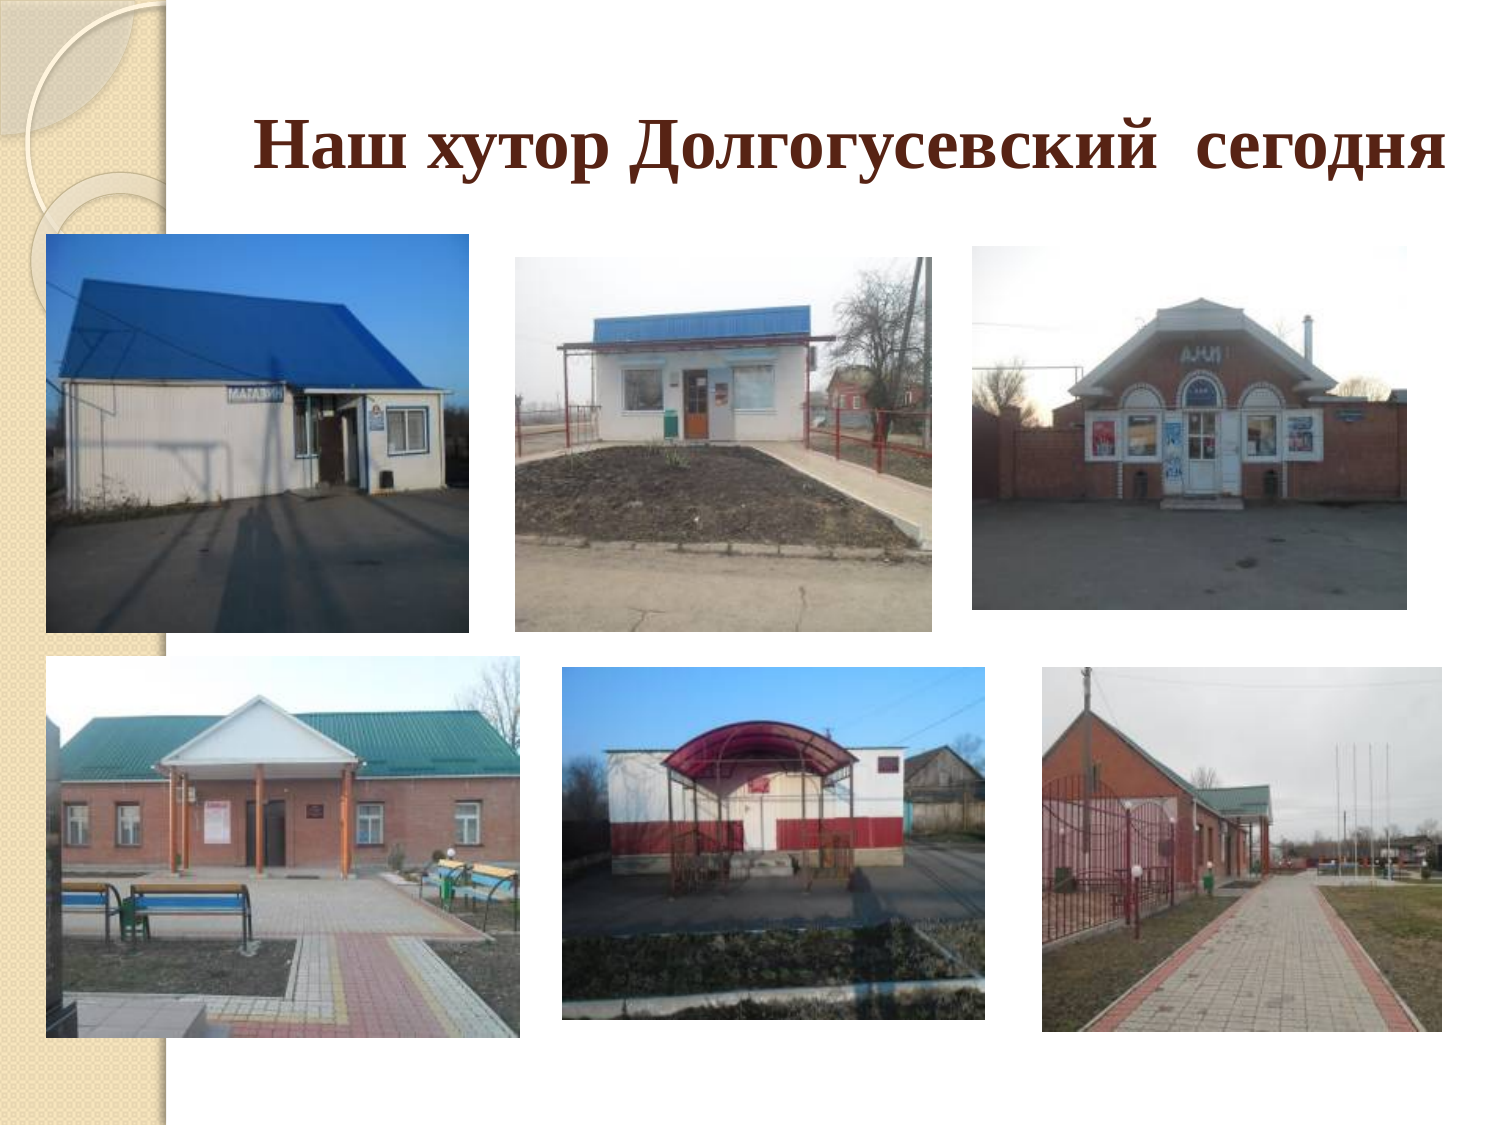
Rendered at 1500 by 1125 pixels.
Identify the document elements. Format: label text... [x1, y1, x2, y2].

picture [46, 655, 521, 1038]
picture [515, 257, 932, 632]
picture [46, 234, 469, 634]
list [562, 667, 985, 1020]
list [1042, 667, 1442, 1032]
picture [972, 245, 1407, 610]
title Наш хутор Долгогусевский сегодня [235, 45, 1466, 233]
